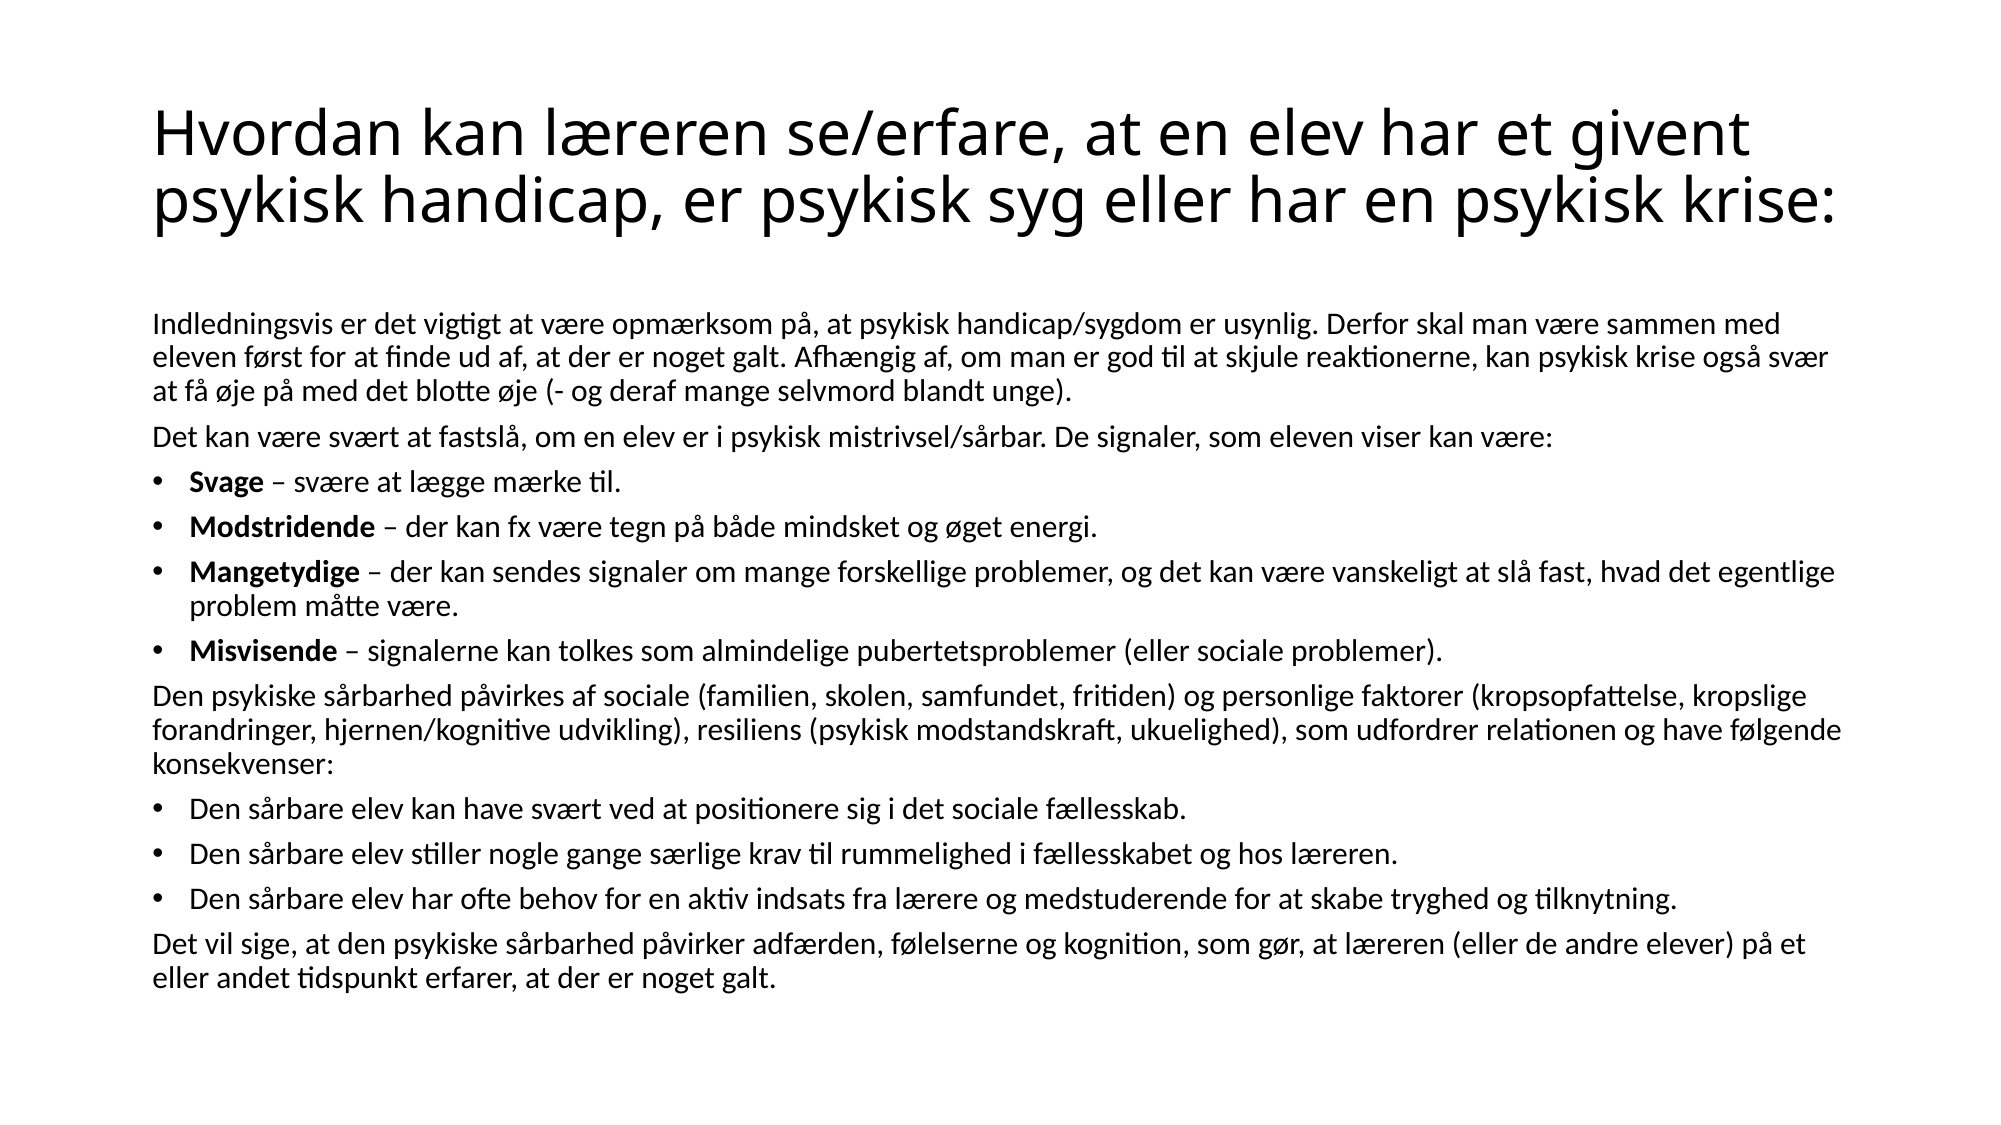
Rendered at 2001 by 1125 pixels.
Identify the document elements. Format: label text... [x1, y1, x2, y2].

list Indledningsvis er det vigtigt at være opmærksom på, at psykisk handicap/sygdom er usynlig. Derfor skal man være sammen med eleven først for at finde ud af, at der er noget galt. Afhængig af, om man er god til at skjule reaktionerne, kan psykisk krise også svær at få øje på med det blotte øje (- og deraf mange selvmord blandt unge). Det kan være svært at fastslå, om en elev er i psykisk mistrivsel/sårbar. De signaler, som eleven viser kan være: Svage – svære at lægge mærke til. Modstridende – der kan fx være tegn på både mindsket og øget energi. Mangetydige – der kan sendes signaler om mange forskellige problemer, og det kan være vanskeligt at slå fast, hvad det egentlige problem måtte være. Misvisende – signalerne kan tolkes som almindelige pubertetsproblemer (eller sociale problemer). Den psykiske sårbarhed påvirkes af sociale (familien, skolen, samfundet, fritiden) og personlige faktorer (kropsopfattelse, kropslige forandringer, hjernen/kognitive udvikling), resiliens (psykisk modstandskraft, ukuelighed), som udfordrer relationen og have følgende konsekvenser: Den sårbare elev kan have svært ved at positionere sig i det sociale fællesskab. Den sårbare elev stiller nogle gange særlige krav til rummelighed i fællesskabet og hos læreren. Den sårbare elev har ofte behov for en aktiv indsats fra lærere og medstuderende for at skabe tryghed og tilknytning. Det vil sige, at den psykiske sårbarhed påvirker adfærden, følelserne og kognition, som gør, at læreren (eller de andre elever) på et eller andet tidspunkt erfarer, at der er noget galt. [137, 299, 1863, 1014]
title Hvordan kan læreren se/erfare, at en elev har et givent psykisk handicap, er psykisk syg eller har en psykisk krise: [137, 59, 1863, 278]
